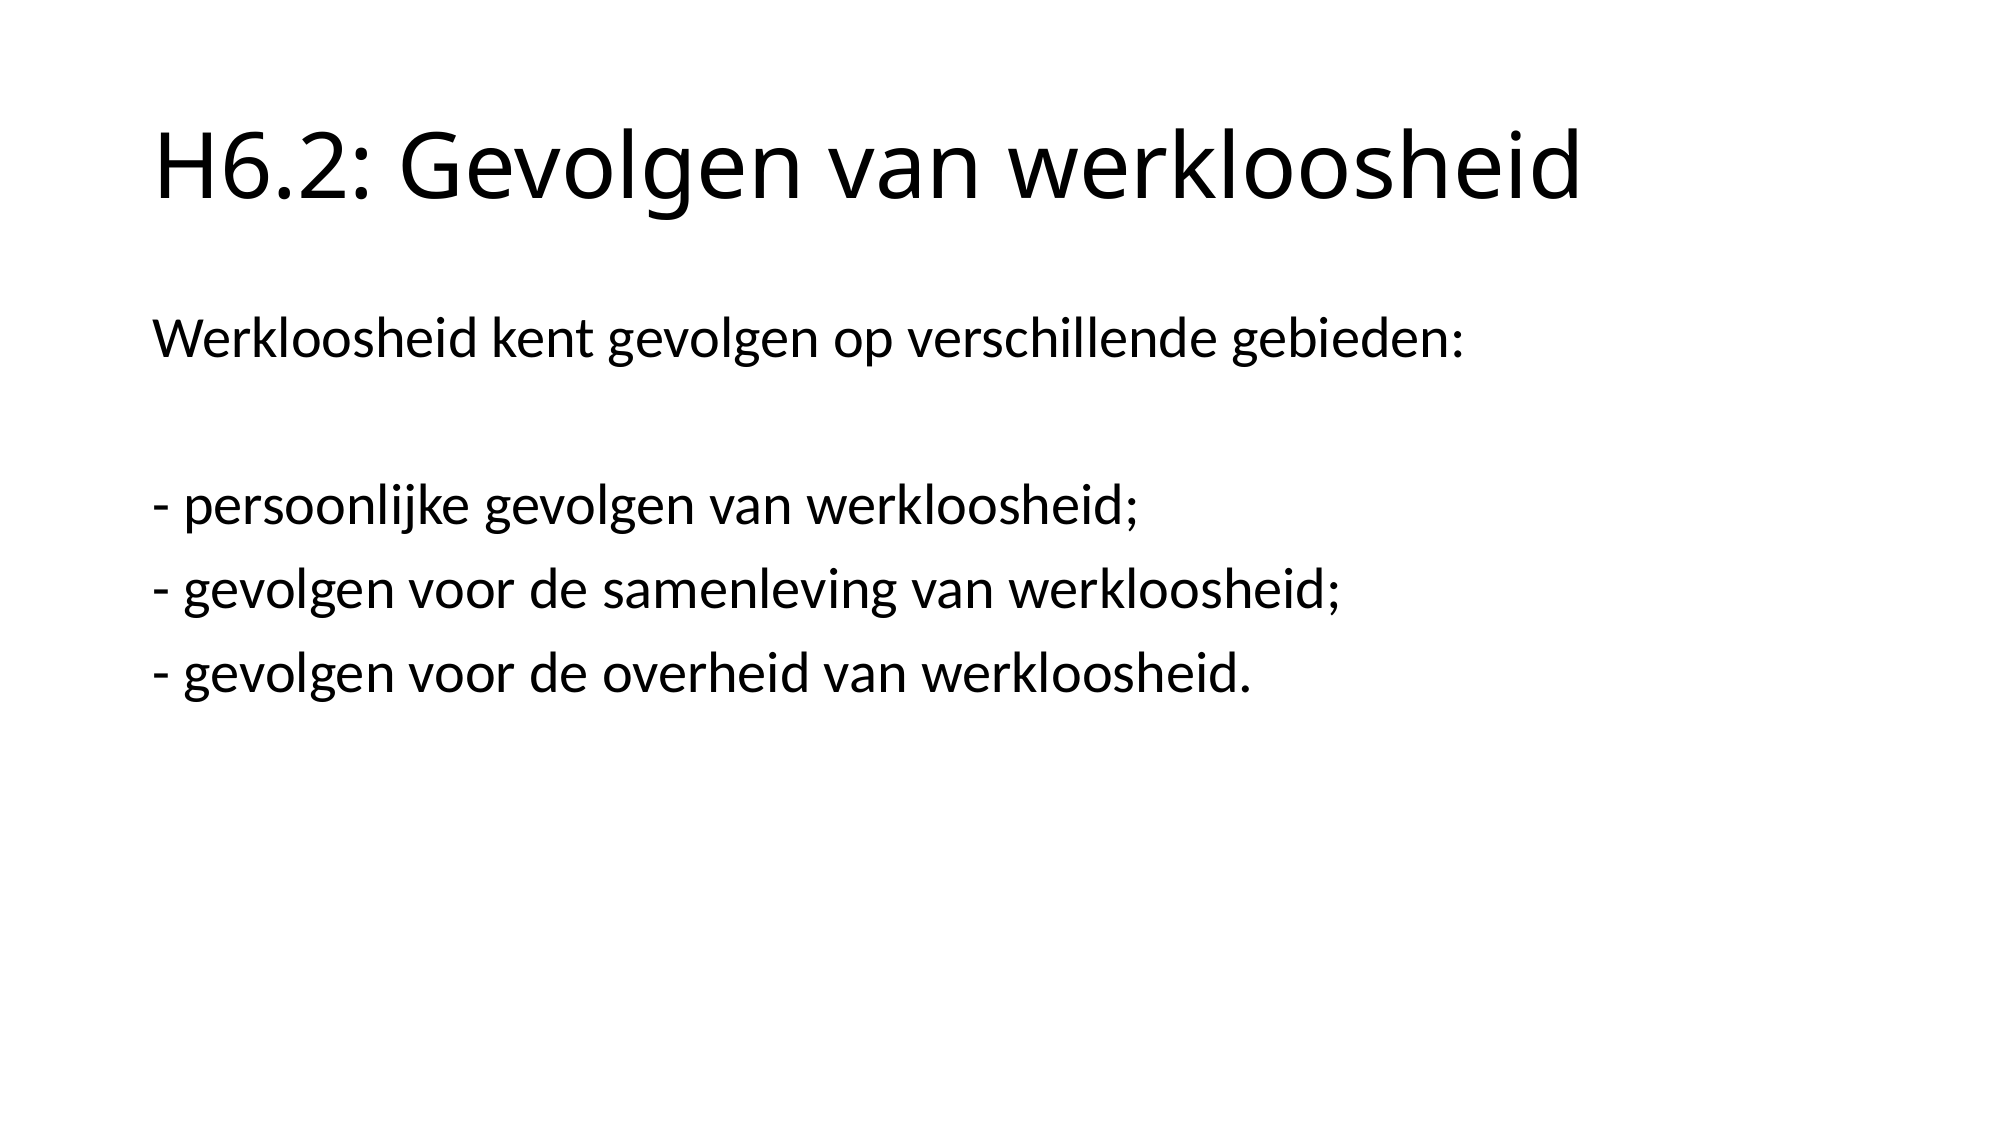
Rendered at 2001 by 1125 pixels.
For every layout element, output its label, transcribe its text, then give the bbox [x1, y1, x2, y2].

title H6.2: Gevolgen van werkloosheid [137, 59, 1863, 278]
list Werkloosheid kent gevolgen op verschillende gebieden: - persoonlijke gevolgen van werkloosheid; - gevolgen voor de samenleving van werkloosheid; - gevolgen voor de overheid van werkloosheid. [137, 299, 1863, 1014]
